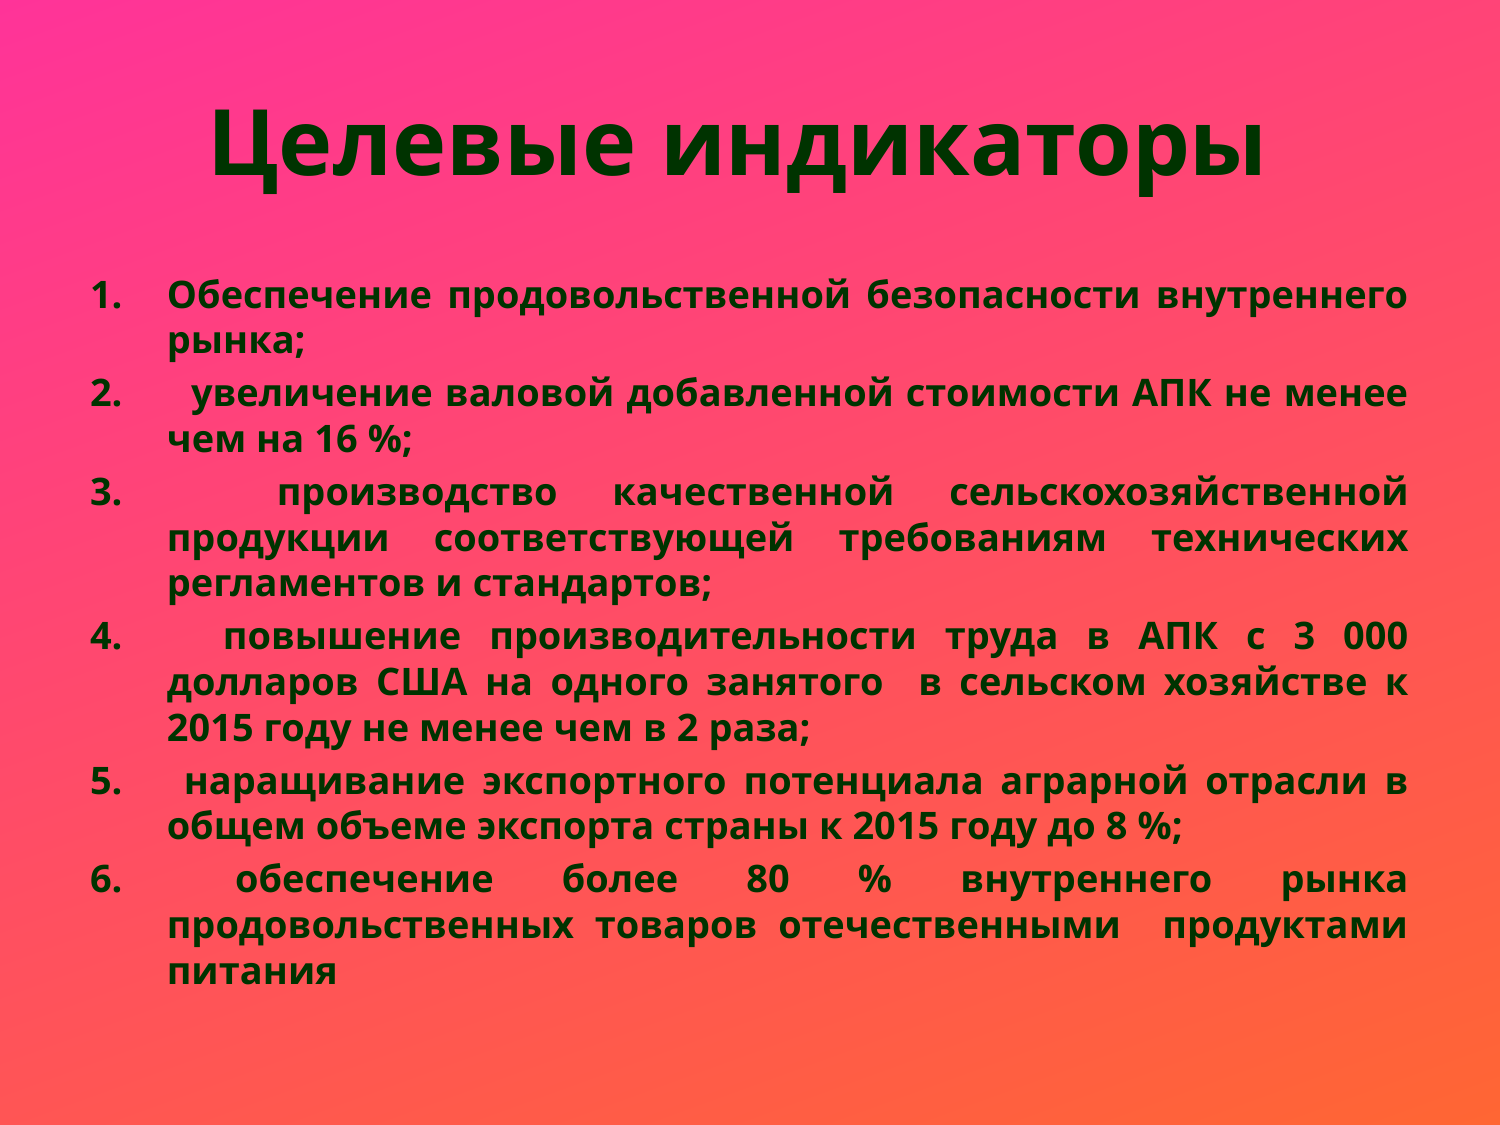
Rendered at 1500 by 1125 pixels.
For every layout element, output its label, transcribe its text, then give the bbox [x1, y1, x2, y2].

title Целевые индикаторы [75, 45, 1425, 233]
list Обеспечение продовольственной безопасности внутреннего рынка; увеличение валовой добавленной стоимости АПК не менее чем на 16 %; производство качественной сельскохозяйственной продукции соответствующей требованиям технических регламентов и стандартов; повышение производительности труда в АПК с 3 000 долларов США на одного занятого в сельском хозяйстве к 2015 году не менее чем в 2 раза; наращивание экспортного потенциала аграрной отрасли в общем объеме экспорта страны к 2015 году до 8 %; обеспечение более 80 % внутреннего рынка продовольственных товаров отечественными продуктами питания [75, 262, 1425, 1005]
